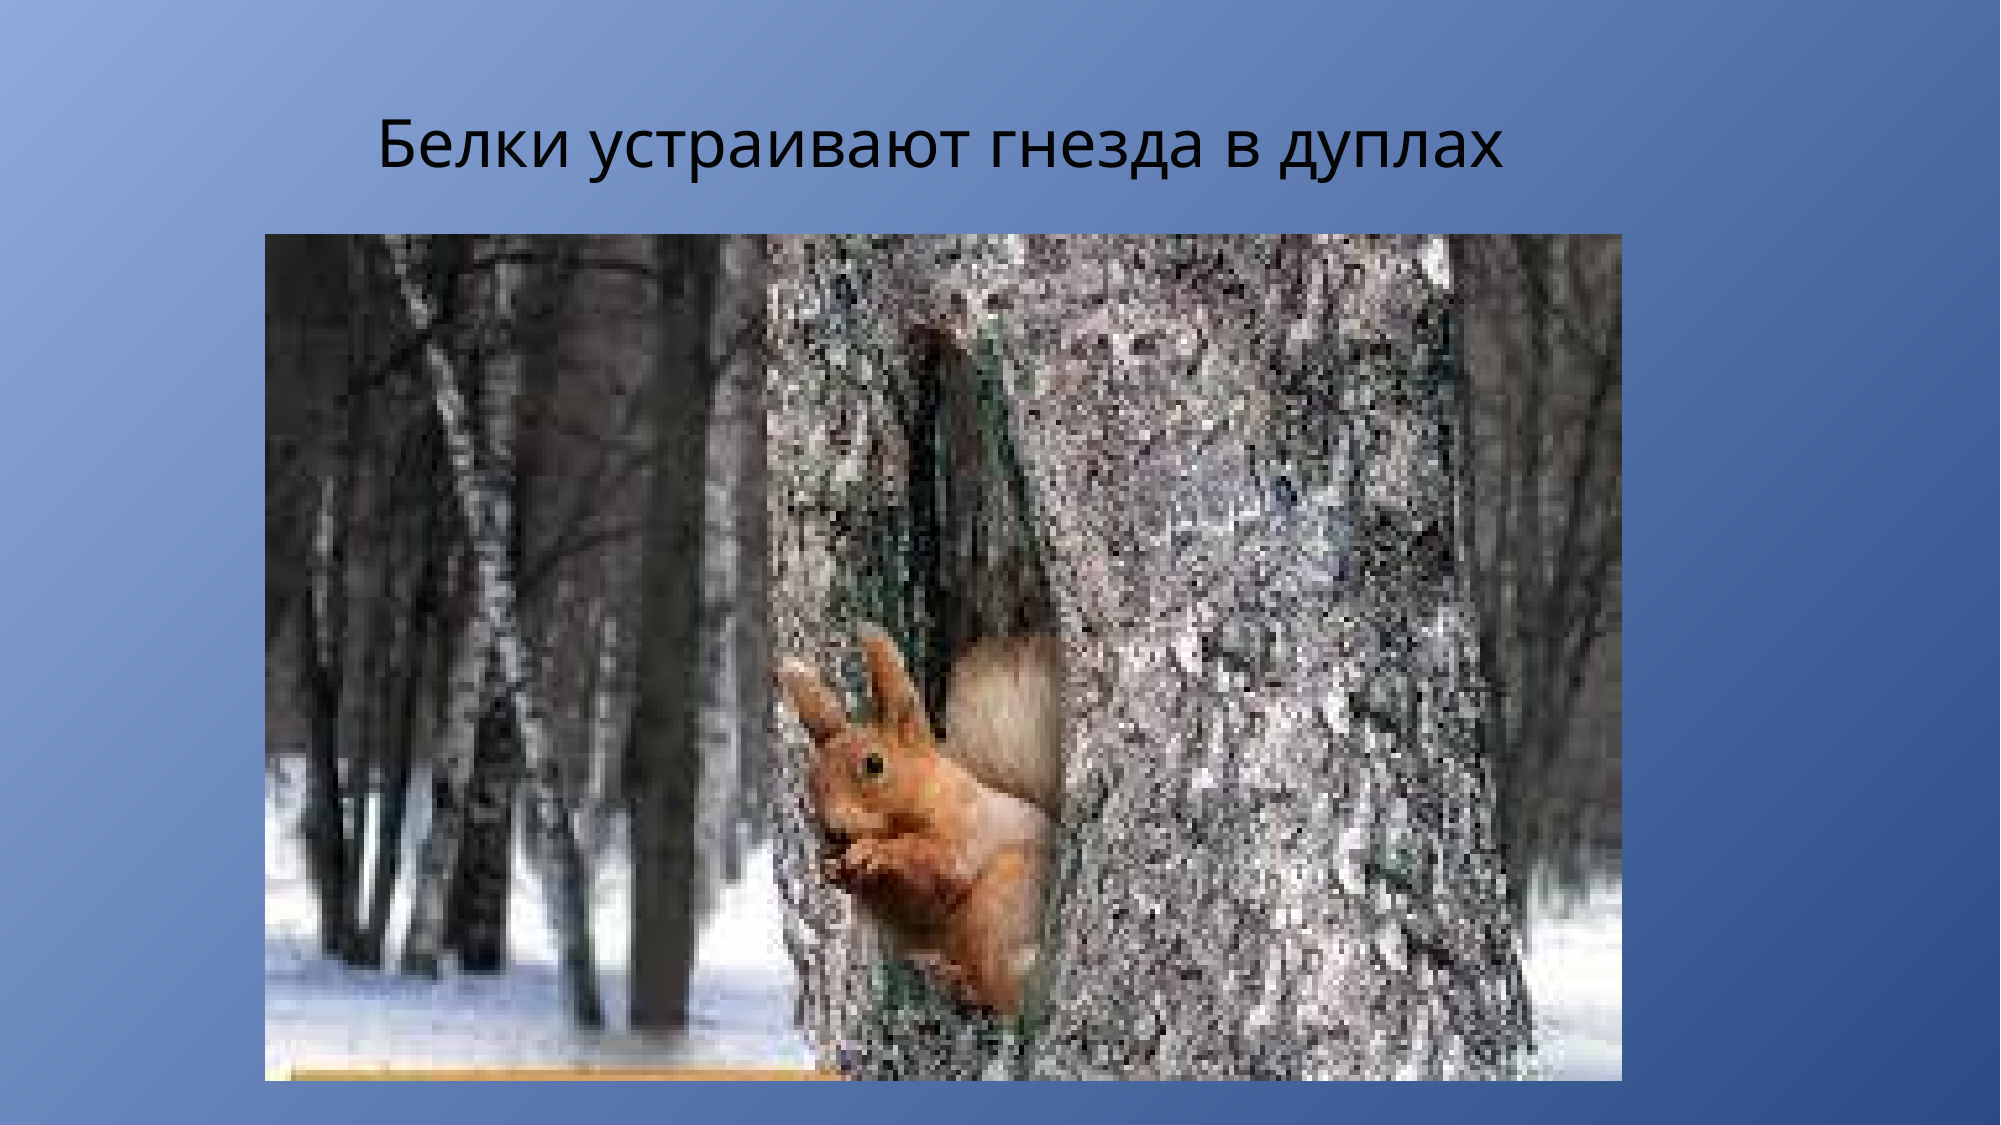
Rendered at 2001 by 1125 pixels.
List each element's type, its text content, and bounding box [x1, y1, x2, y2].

picture [265, 234, 1622, 1081]
text_box Белки устраивают гнезда в дуплах [361, 93, 1521, 188]
